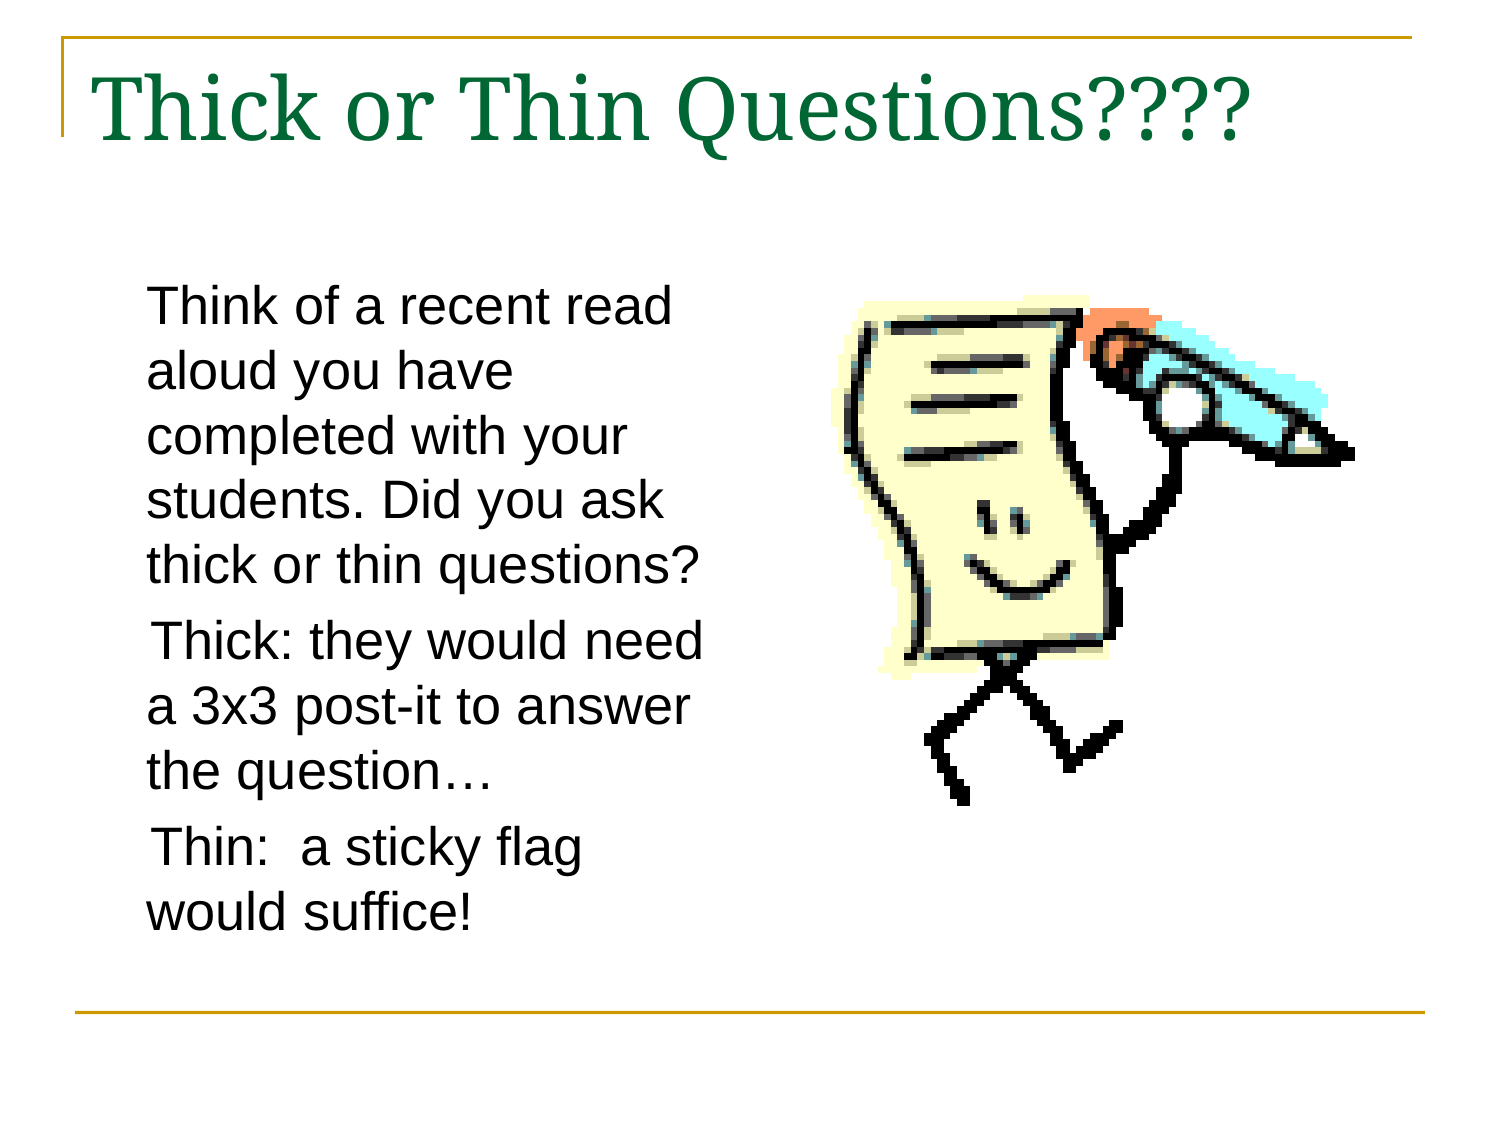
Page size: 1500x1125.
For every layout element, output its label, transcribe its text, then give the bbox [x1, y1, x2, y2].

list Think of a recent read aloud you have completed with your students. Did you ask thick or thin questions? Thick: they would need a 3x3 post-it to answer the question… Thin: a sticky flag would suffice! [74, 262, 738, 1006]
title Thick or Thin Questions???? [74, 45, 1426, 233]
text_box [824, 262, 1376, 813]
